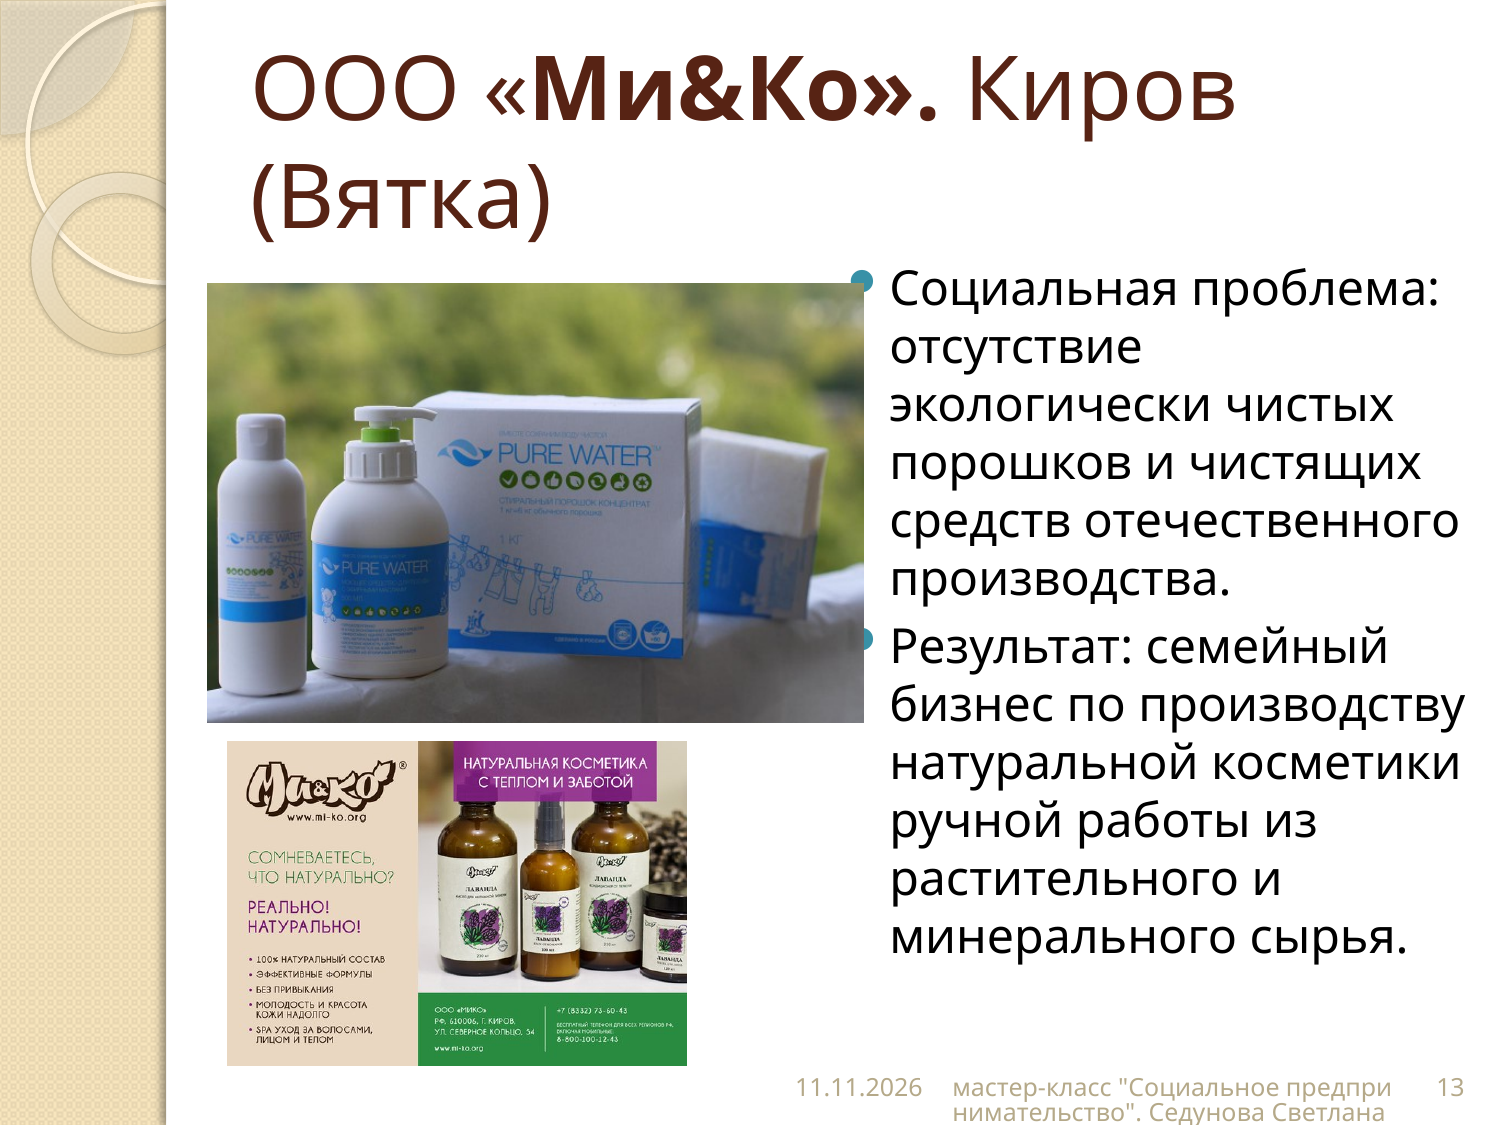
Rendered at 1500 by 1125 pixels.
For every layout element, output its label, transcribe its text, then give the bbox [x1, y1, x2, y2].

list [227, 741, 687, 1067]
slide_number 13 [1413, 1034, 1488, 1113]
list Социальная проблема: отсутствие экологически чистых порошков и чистящих средств отечественного производства. Результат: семейный бизнес по производству натуральной косметики ручной работы из растительного и минерального сырья. [820, 249, 1488, 1015]
picture [207, 283, 864, 723]
title ООО «Ми&Ко». Киров (Вятка) [235, 45, 1466, 233]
footer мастер-класс "Социальное предпринимательство". Седунова Светлана [937, 1034, 1413, 1113]
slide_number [587, 1034, 937, 1113]
